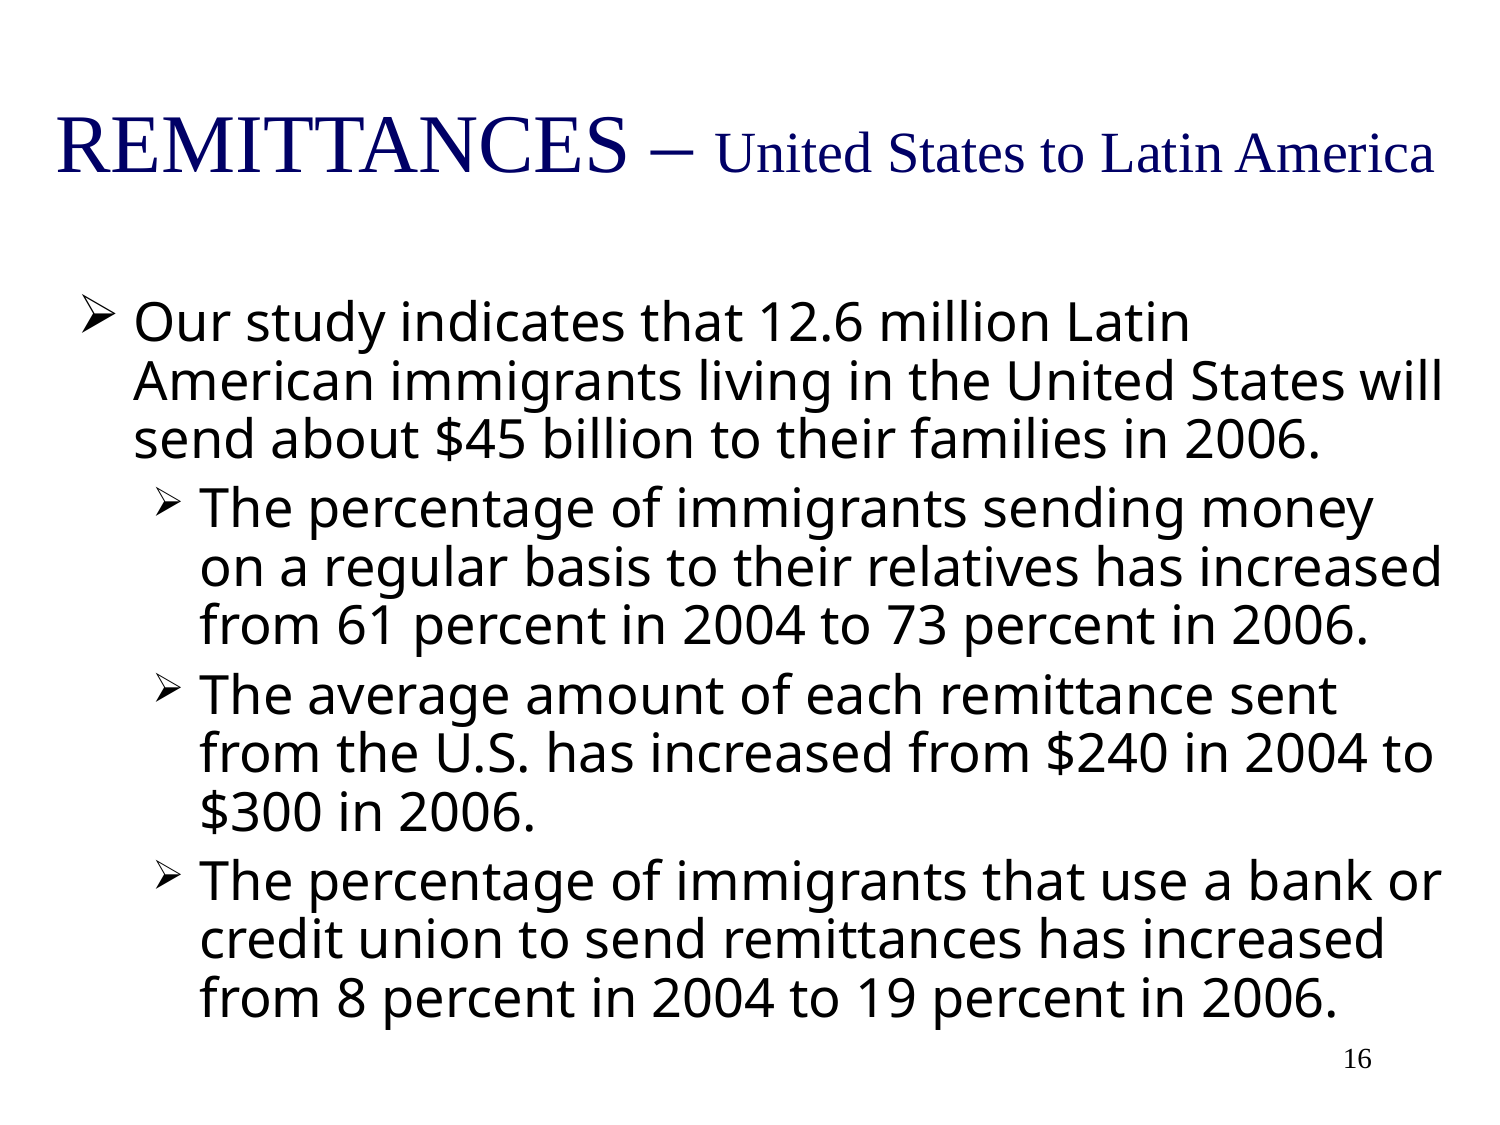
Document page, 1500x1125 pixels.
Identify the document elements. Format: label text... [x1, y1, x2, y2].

title REMITTANCES – United States to Latin America [40, 77, 1463, 201]
list Our study indicates that 12.6 million Latin American immigrants living in the United States will send about $45 billion to their families in 2006. The percentage of immigrants sending money on a regular basis to their relatives has increased from 61 percent in 2004 to 73 percent in 2006. The average amount of each remittance sent from the U.S. has increased from $240 in 2004 to $300 in 2006. The percentage of immigrants that use a bank or credit union to send remittances has increased from 8 percent in 2004 to 19 percent in 2006. [62, 287, 1463, 1063]
slide_number 16 [1074, 1063, 1388, 1108]
